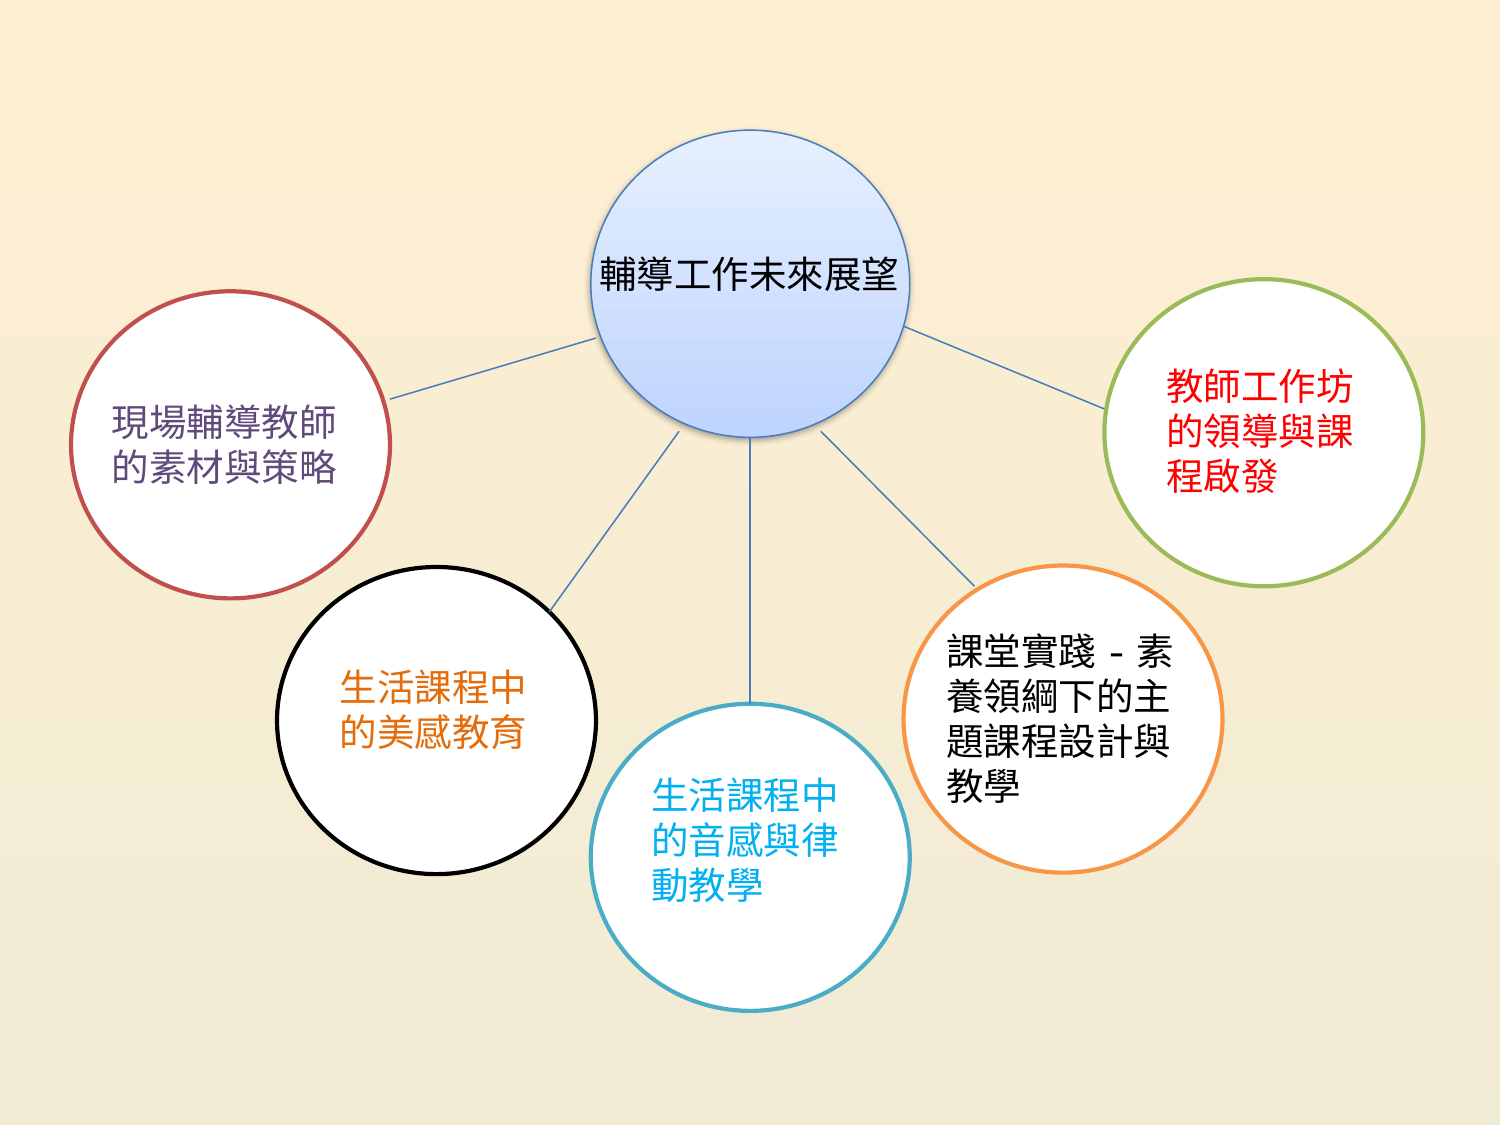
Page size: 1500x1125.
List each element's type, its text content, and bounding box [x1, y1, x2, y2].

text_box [903, 565, 1223, 873]
text_box 輔導工作未來展望 [584, 243, 951, 304]
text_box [820, 430, 975, 587]
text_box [548, 431, 680, 613]
text_box [591, 304, 910, 439]
text_box [595, 129, 905, 243]
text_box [903, 325, 1105, 410]
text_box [276, 566, 597, 875]
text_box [1104, 278, 1424, 587]
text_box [590, 703, 910, 1012]
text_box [70, 290, 391, 599]
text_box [389, 337, 597, 400]
